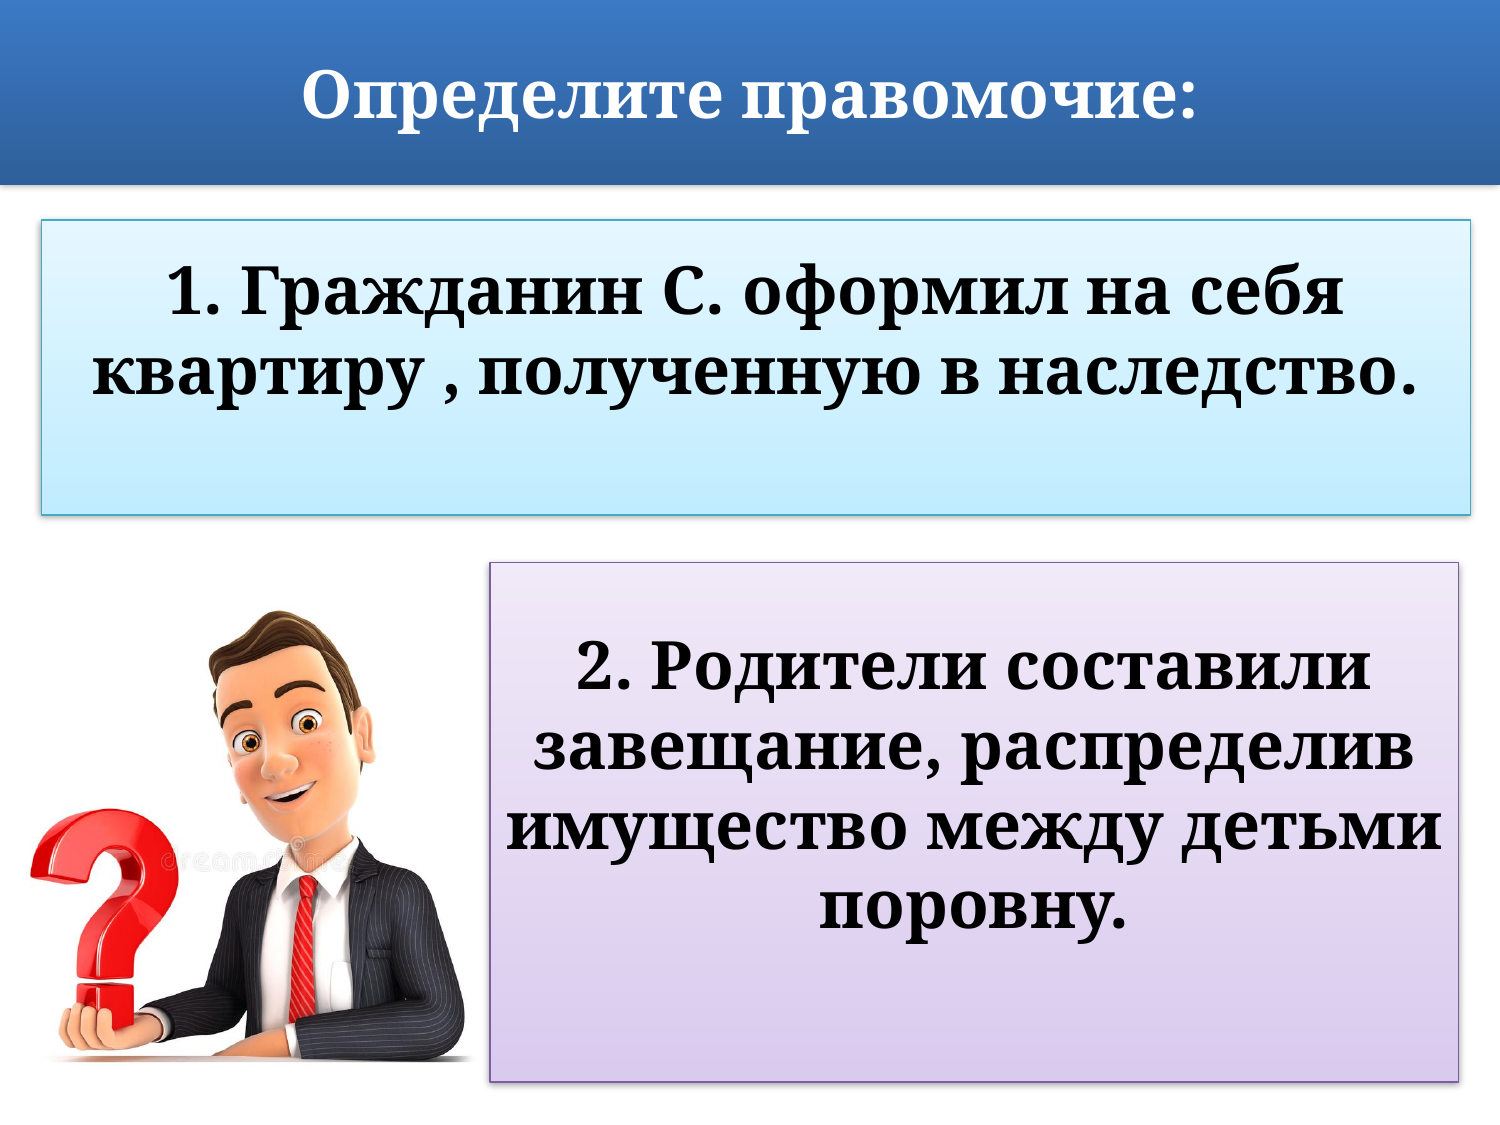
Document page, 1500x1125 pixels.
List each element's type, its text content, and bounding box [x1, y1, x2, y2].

text_box Определите правомочие: [0, 0, 1500, 185]
text_box 1. Гражданин С. оформил на себя квартиру , полученную в наследство. [41, 219, 1471, 516]
text_box 2. Родители составили завещание, распределив имущество между детьми поровну. [489, 562, 1459, 1083]
picture [0, 585, 502, 1125]
